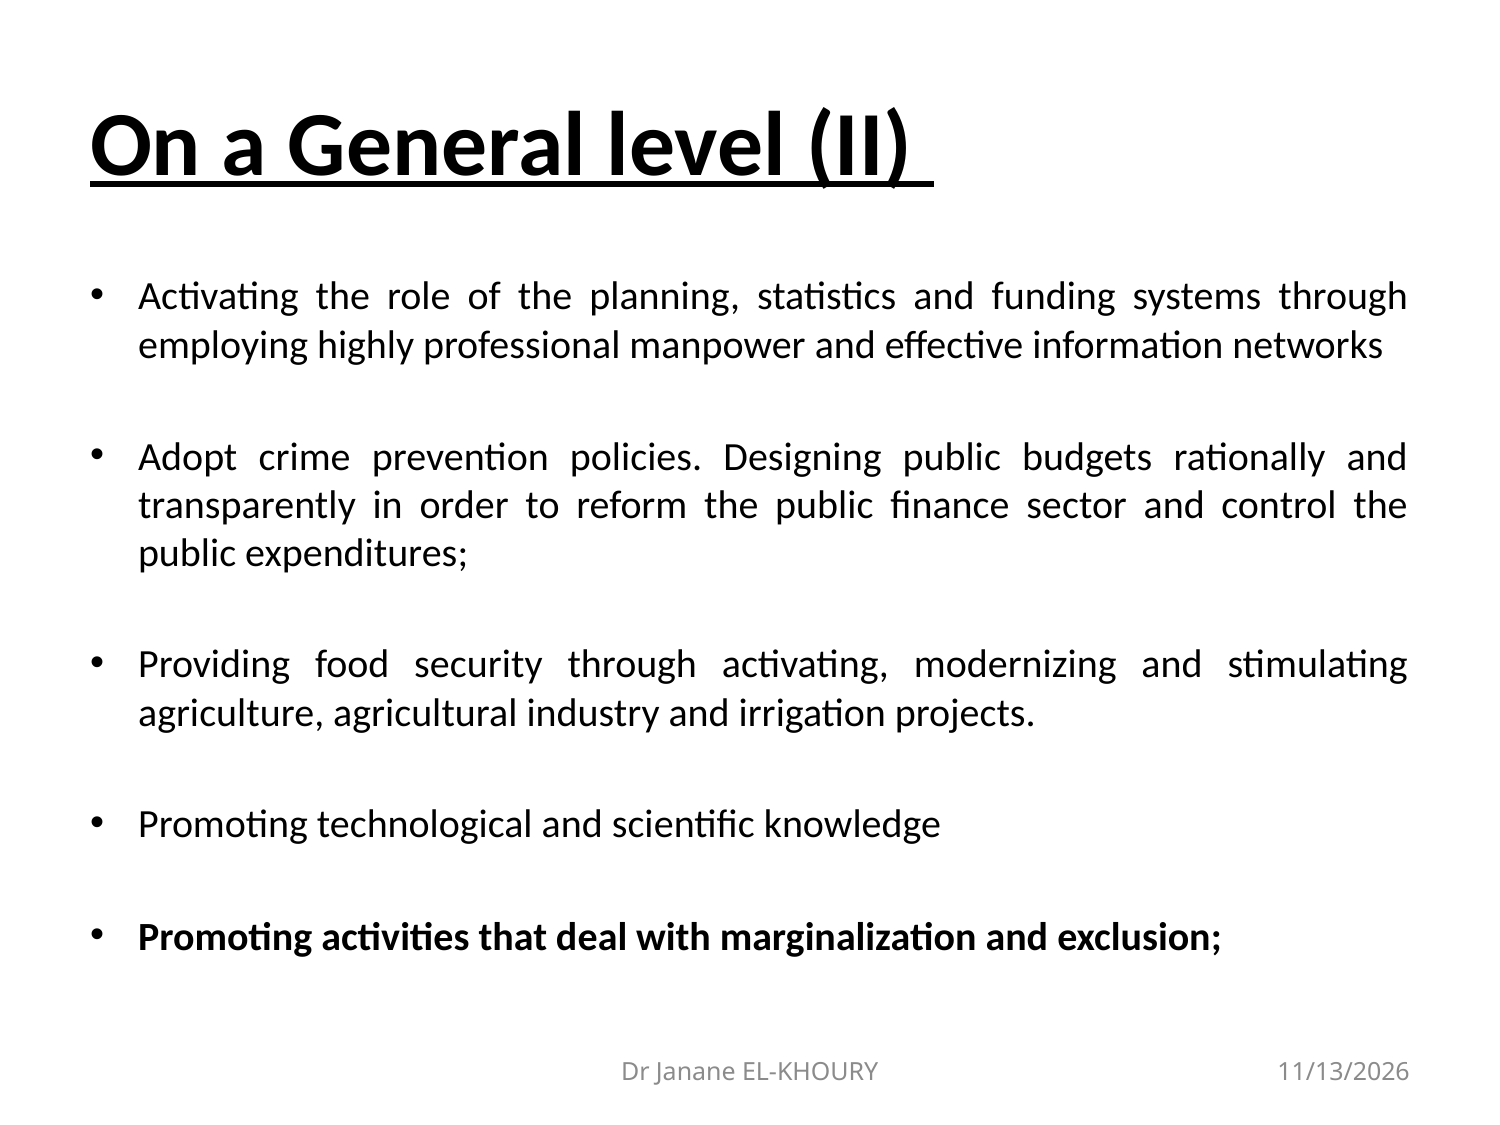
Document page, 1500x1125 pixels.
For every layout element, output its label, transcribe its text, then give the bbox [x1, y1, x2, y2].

title On a General level (II) [75, 45, 1425, 233]
list Activating the role of the planning, statistics and funding systems through employing highly professional manpower and effective information networks Adopt crime prevention policies. Designing public budgets rationally and transparently in order to reform the public finance sector and control the public expenditures; Providing food security through activating, modernizing and stimulating agriculture, agricultural industry and irrigation projects. Promoting technological and scientific knowledge Promoting activities that deal with marginalization and exclusion; [75, 262, 1425, 1005]
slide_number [1074, 1042, 1425, 1103]
footer Dr Janane EL-KHOURY [512, 1042, 988, 1103]
